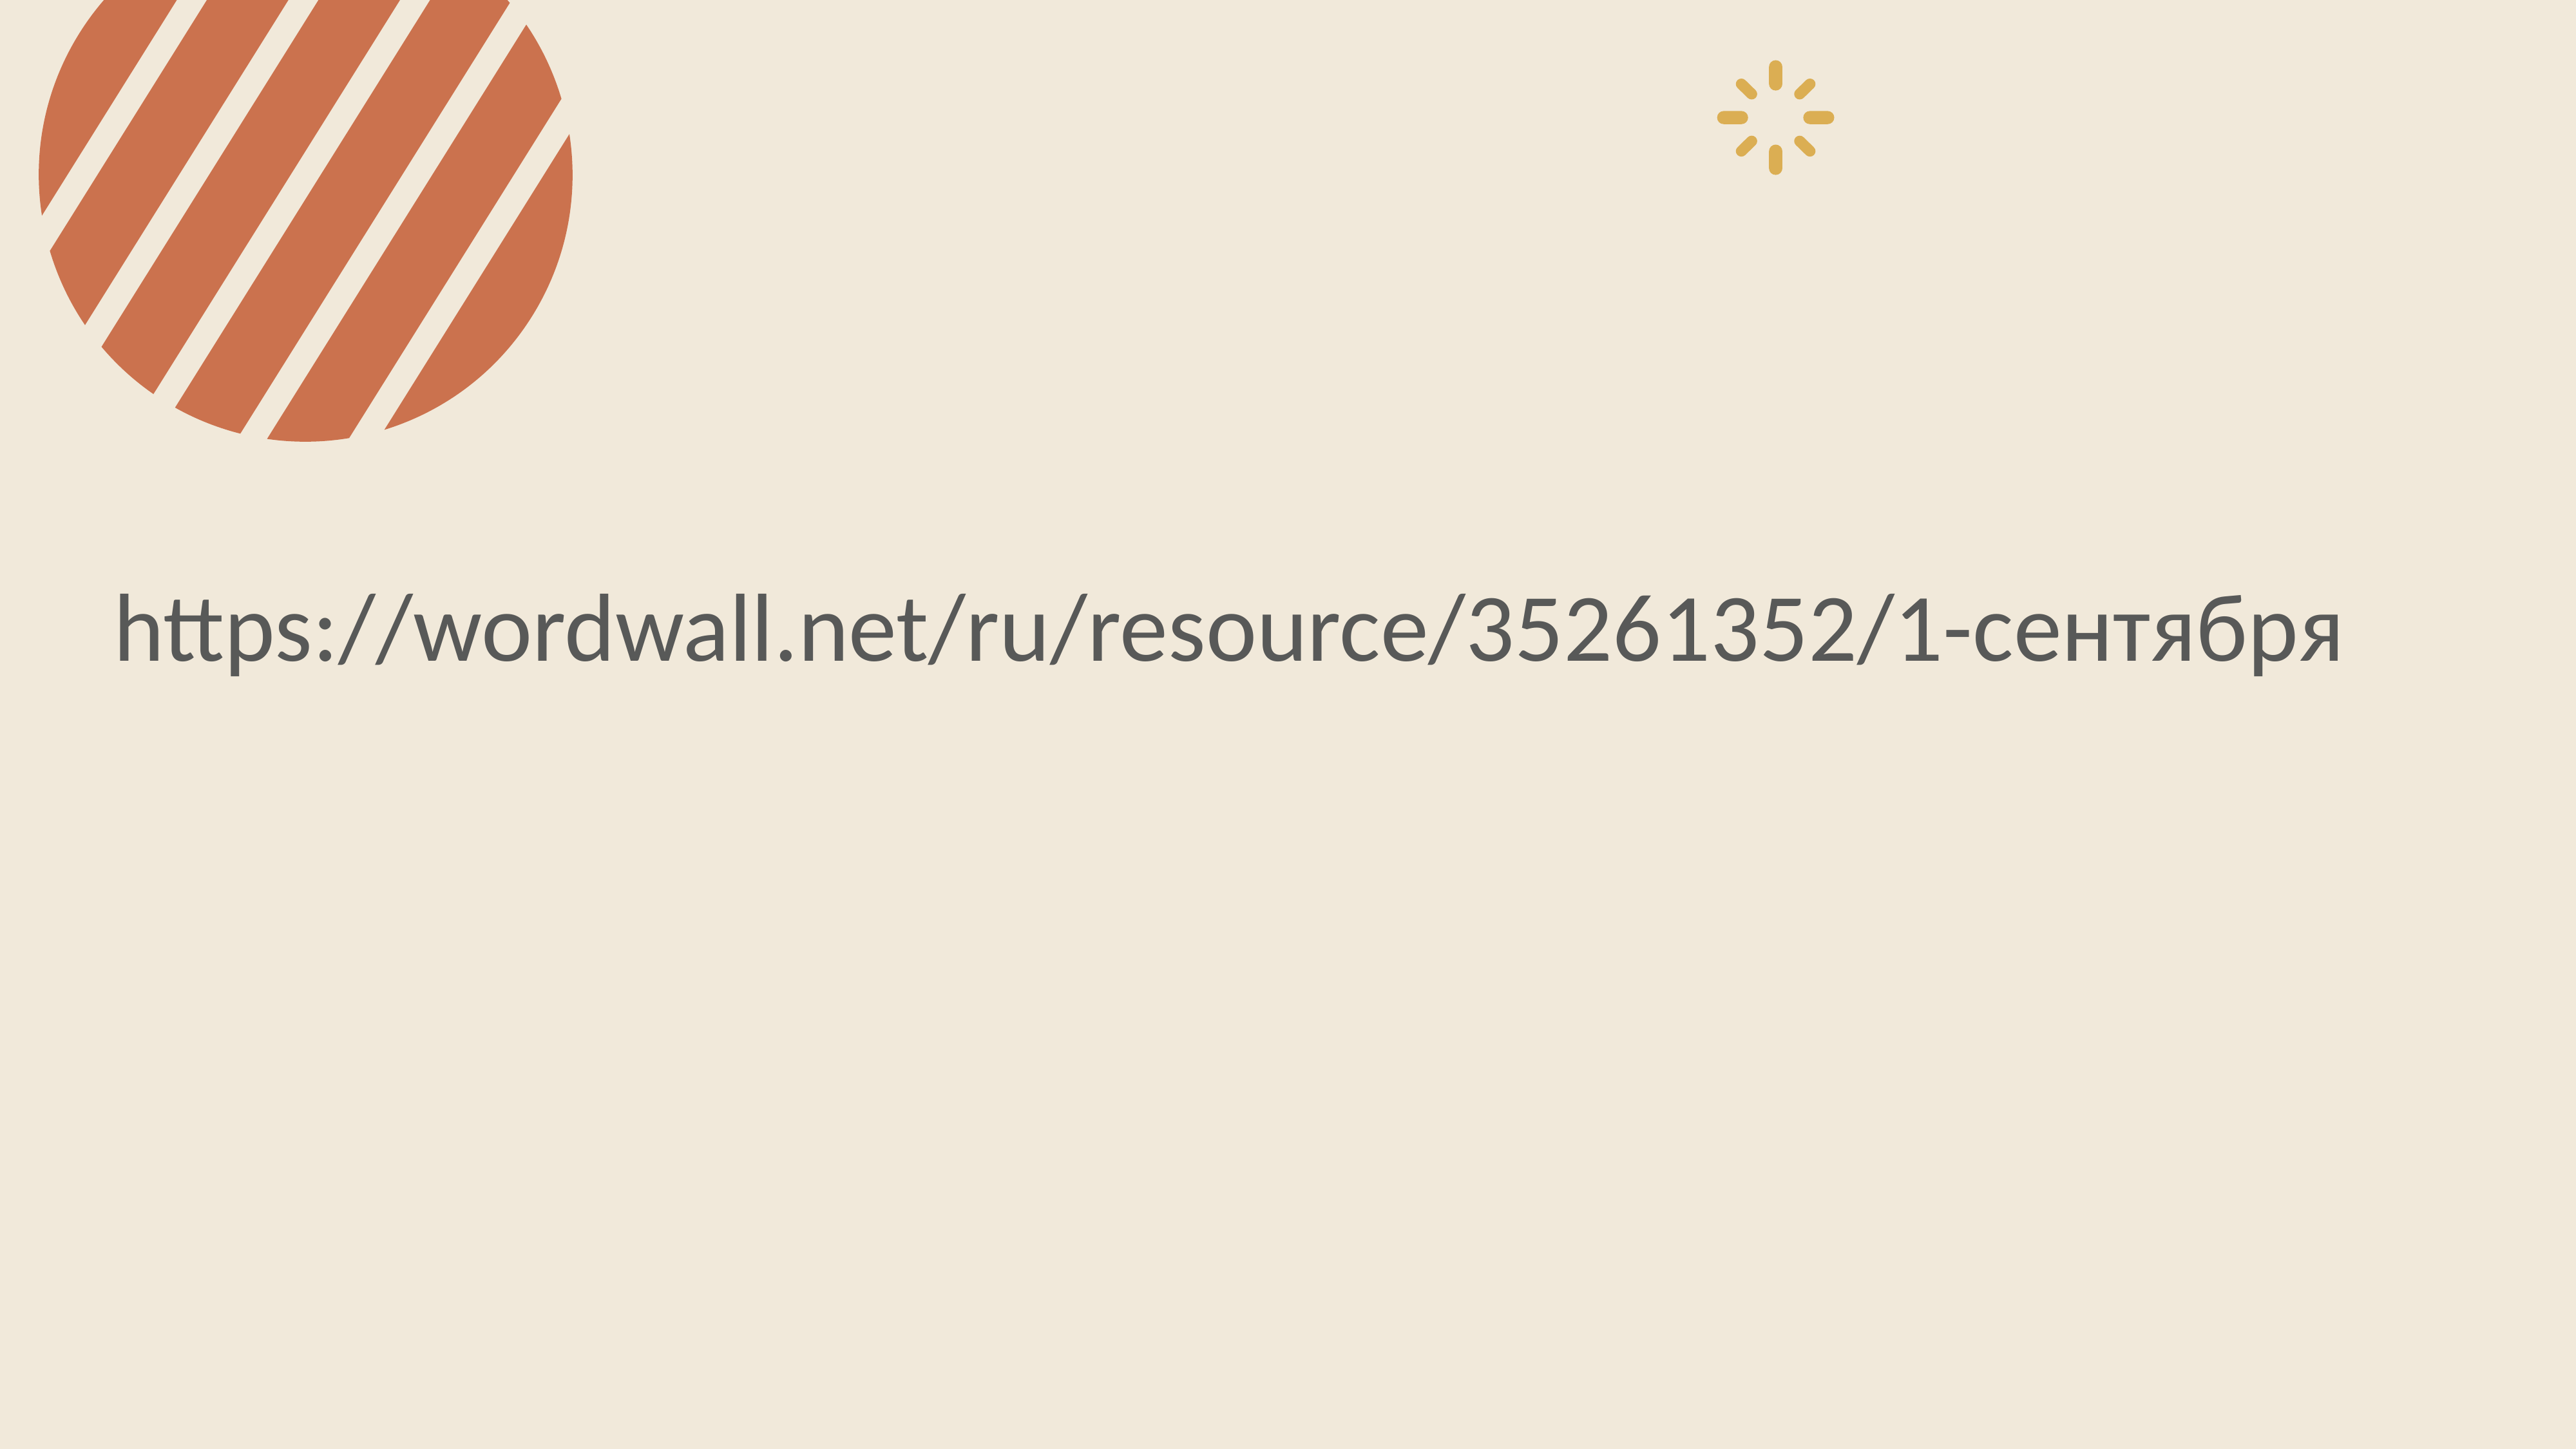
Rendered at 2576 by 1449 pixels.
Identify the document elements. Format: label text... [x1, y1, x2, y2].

text_box [1803, 111, 1835, 124]
text_box [39, 0, 177, 216]
text_box [175, 0, 510, 434]
text_box [1769, 144, 1782, 175]
text_box [384, 134, 573, 430]
text_box https://wordwall.net/ru/resource/35261352/1-сентября [102, 560, 2358, 686]
text_box [50, 0, 289, 325]
text_box [1769, 60, 1782, 91]
text_box [267, 24, 562, 442]
text_box [1735, 135, 1757, 157]
text_box [1794, 135, 1816, 157]
text_box [101, 0, 401, 394]
text_box [1794, 79, 1816, 100]
text_box [1717, 111, 1748, 124]
text_box [1735, 79, 1757, 100]
